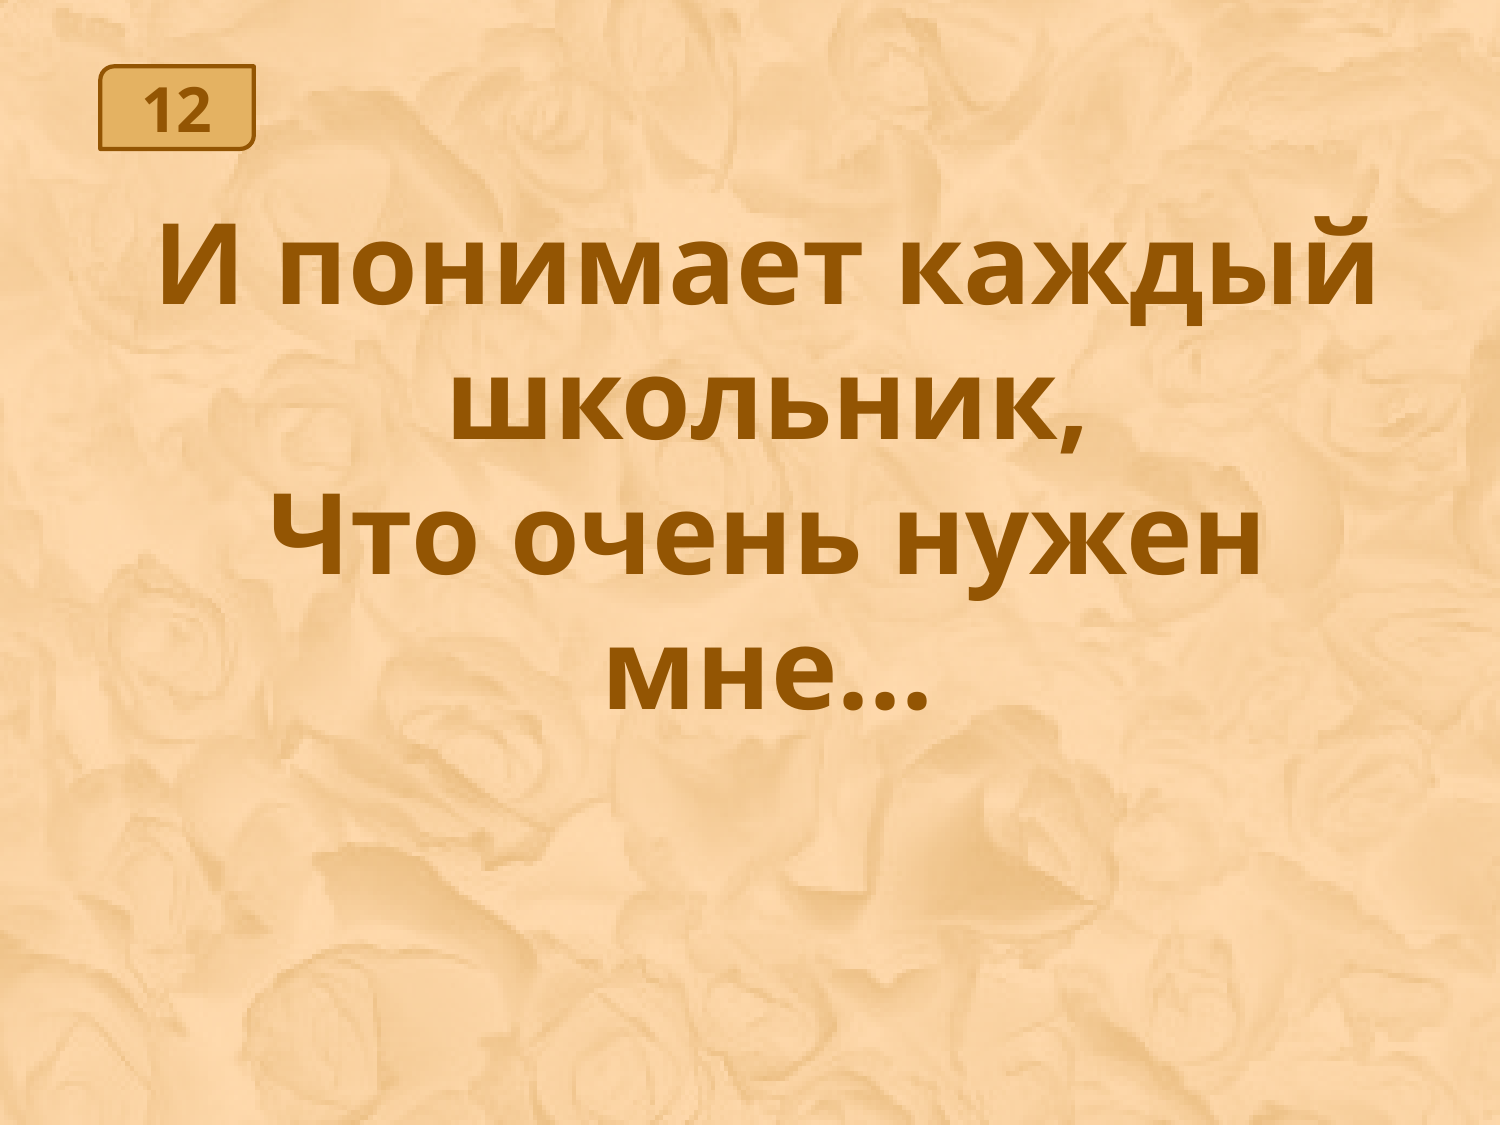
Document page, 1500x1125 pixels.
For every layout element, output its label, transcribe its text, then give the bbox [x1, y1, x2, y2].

text_box 12 [98, 64, 256, 152]
text_box И понимает каждый школьник, Что очень нужен мне... [88, 184, 1447, 740]
